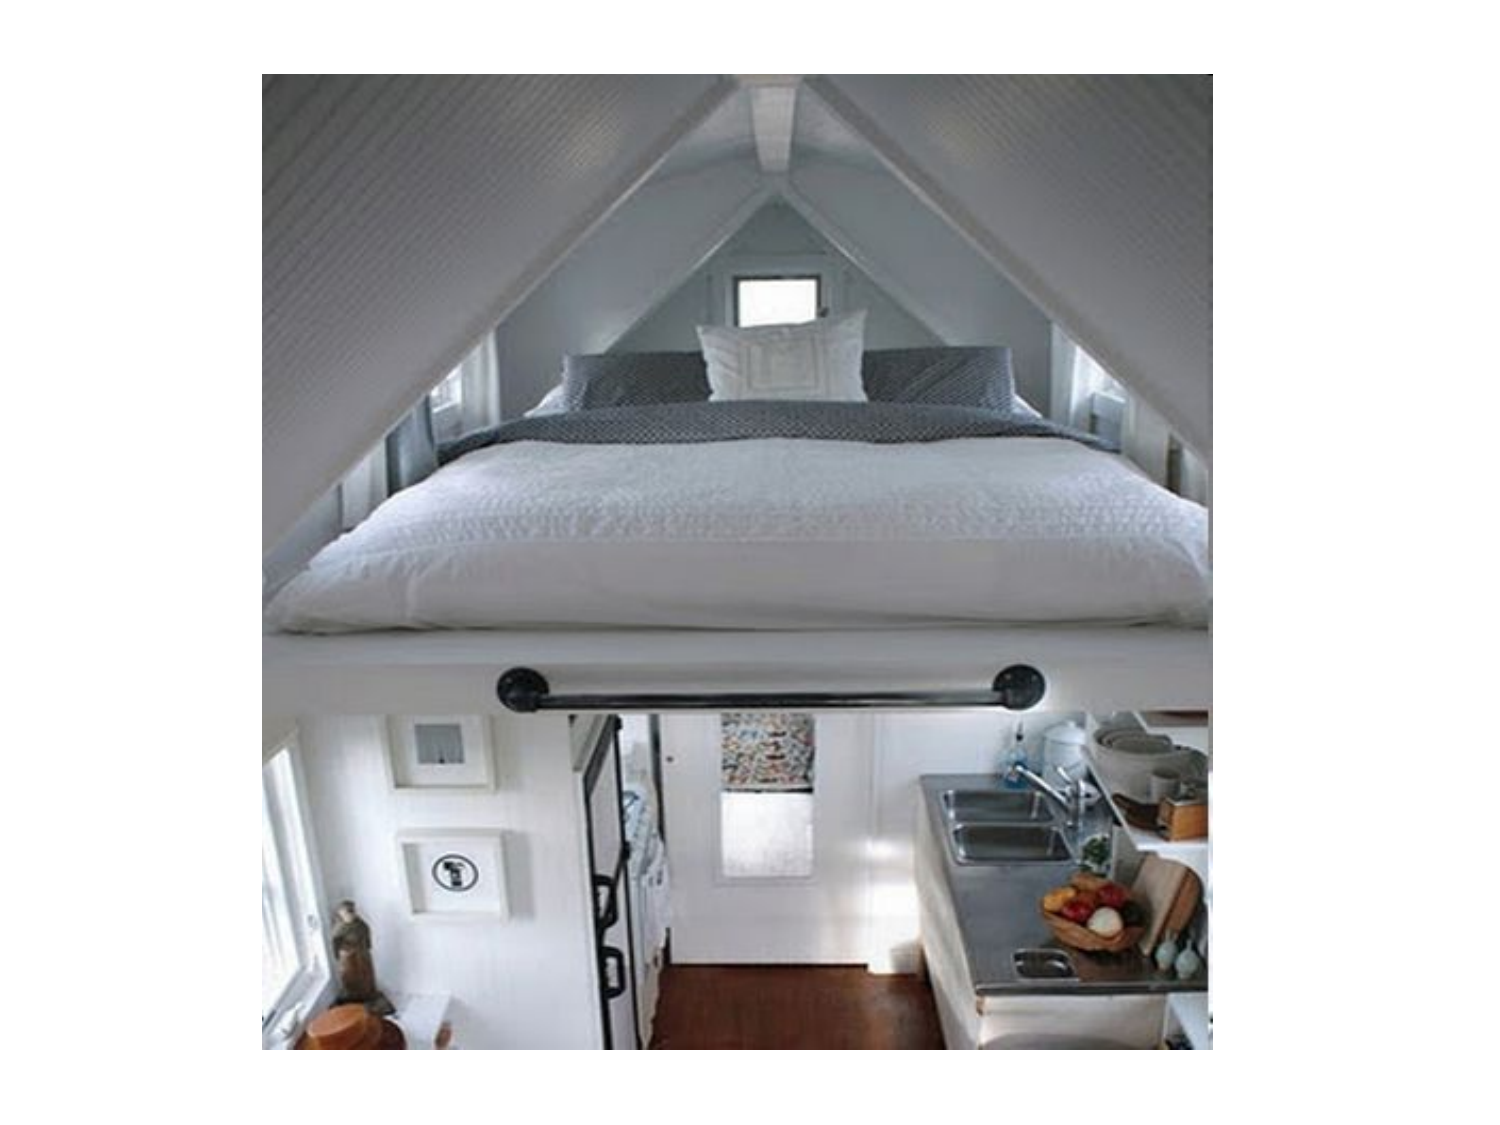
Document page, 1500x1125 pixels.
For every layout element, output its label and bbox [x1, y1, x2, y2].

picture [262, 74, 1213, 1051]
